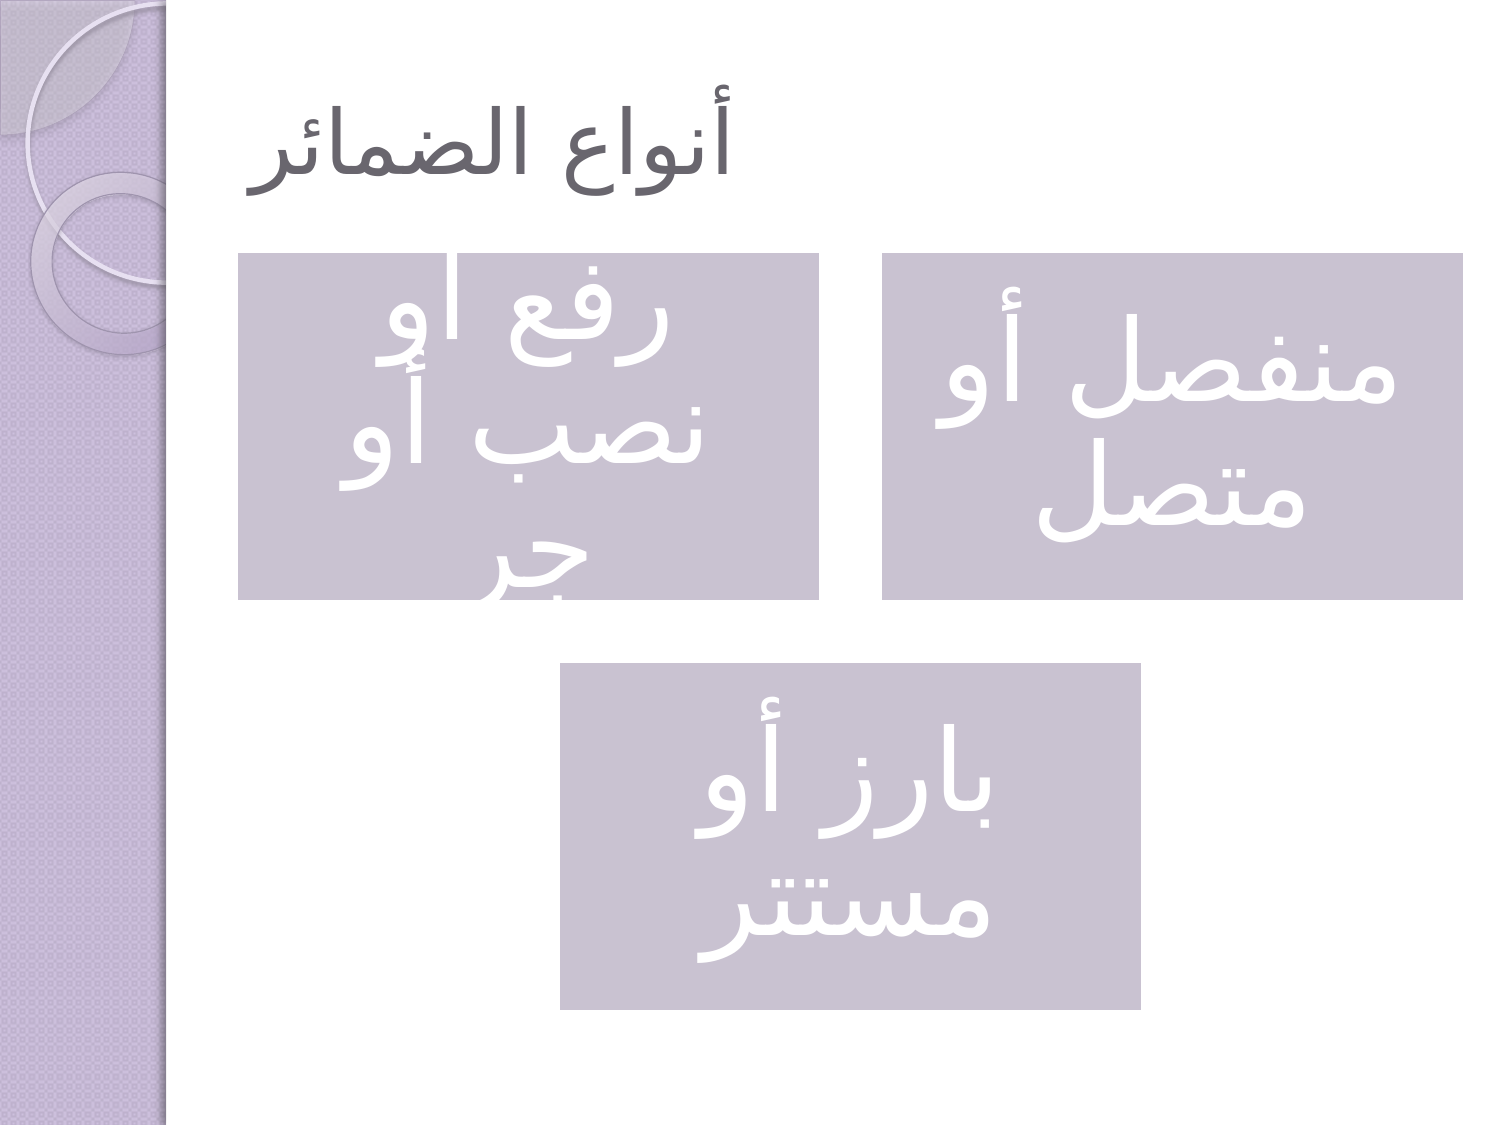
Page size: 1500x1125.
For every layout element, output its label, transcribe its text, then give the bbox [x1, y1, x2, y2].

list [235, 237, 1466, 1026]
title أنواع الضمائر [235, 45, 1466, 233]
